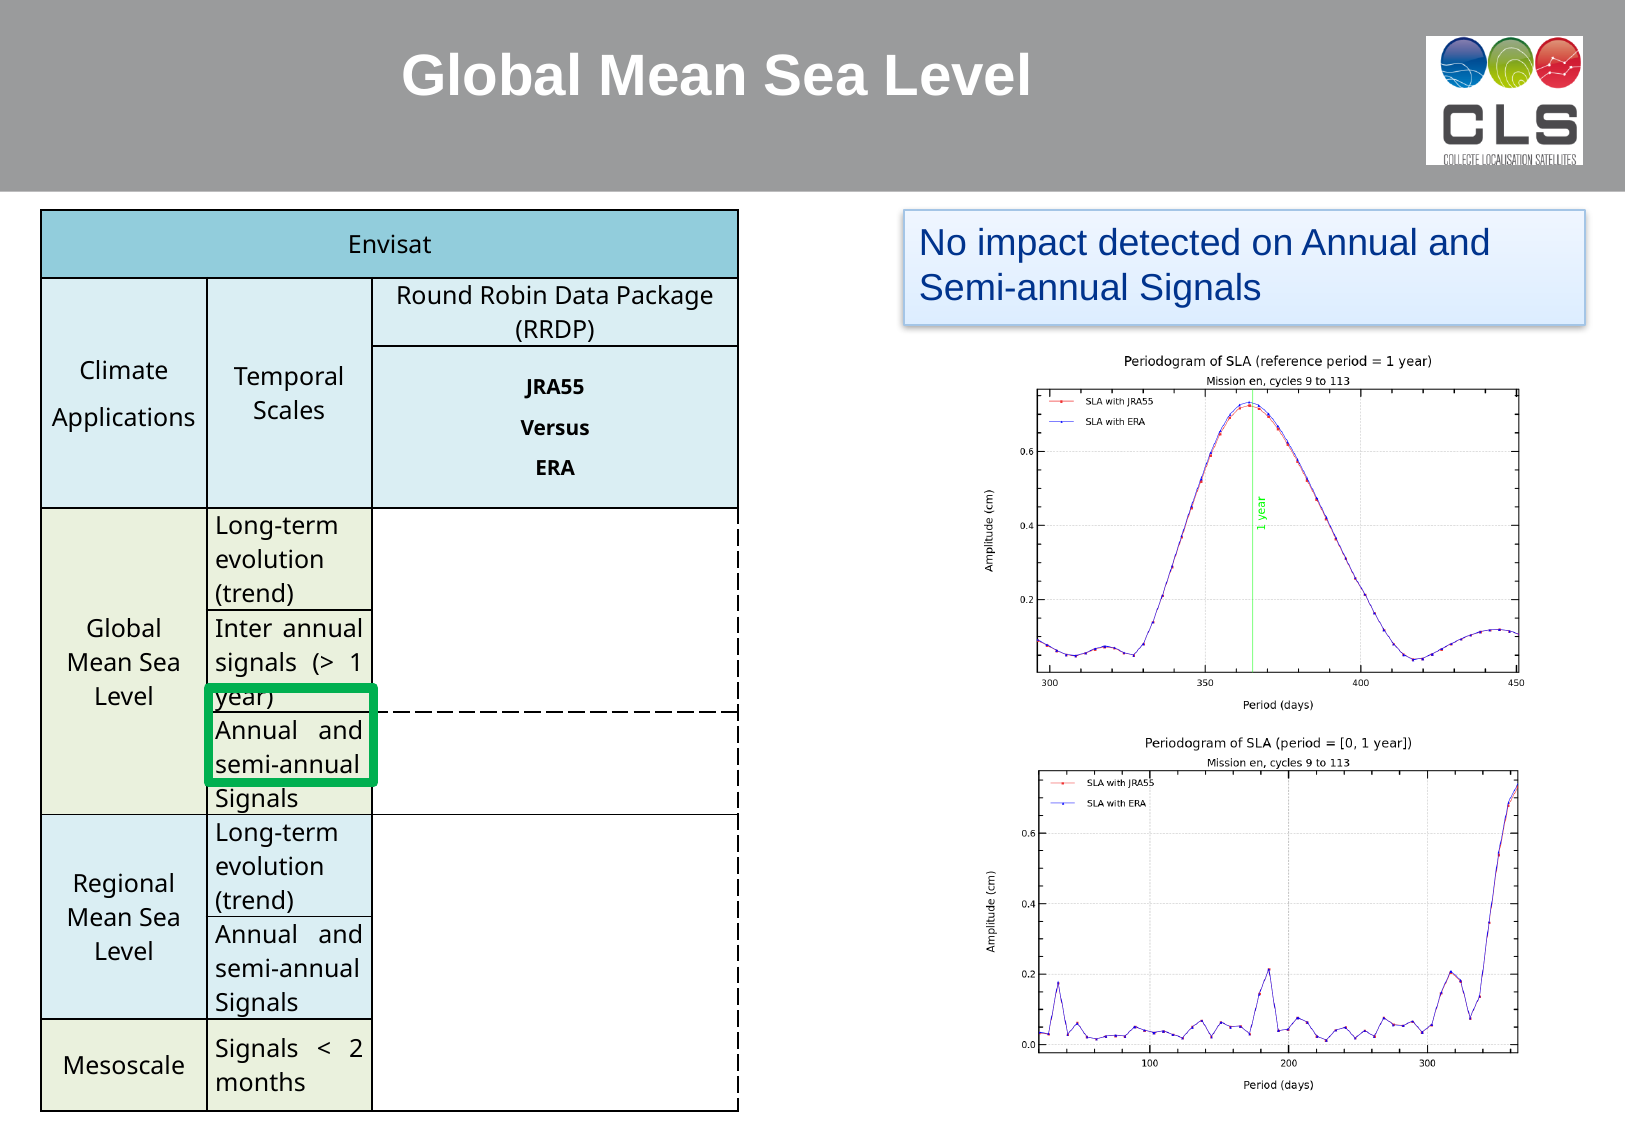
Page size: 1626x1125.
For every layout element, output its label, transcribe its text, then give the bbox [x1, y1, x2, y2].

table_cell JRA55 Versus ERA [373, 347, 737, 507]
table_cell [373, 712, 738, 814]
picture [962, 338, 1539, 1102]
table_cell [373, 815, 738, 1110]
table_cell Signals < 2 months [208, 1020, 371, 1110]
text_box [206, 686, 376, 784]
table_cell Long-term evolution (trend) [208, 509, 371, 609]
text_box No impact detected on Annual and Semi-annual Signals [903, 209, 1586, 326]
table_cell Annual and semi-annual Signals [208, 917, 371, 1018]
table_cell Global Mean Sea Level [42, 509, 206, 814]
table_cell Round Robin Data Package (RRDP) [373, 279, 737, 345]
table_cell Inter annual signals (> 1 year) [208, 611, 371, 686]
text_box Global Mean Sea Level [386, 40, 1162, 119]
table_cell Annual and semi-annual Signals [208, 784, 371, 814]
table_cell Climate Applications [42, 279, 206, 507]
table_cell Regional Mean Sea Level [42, 815, 206, 1018]
table_cell Long-term evolution (trend) [208, 815, 371, 916]
picture [1426, 36, 1583, 165]
table_cell [373, 509, 738, 712]
table_cell Mesoscale [42, 1020, 206, 1110]
table_cell Temporal Scales [208, 279, 371, 507]
table_header Envisat [42, 211, 737, 277]
